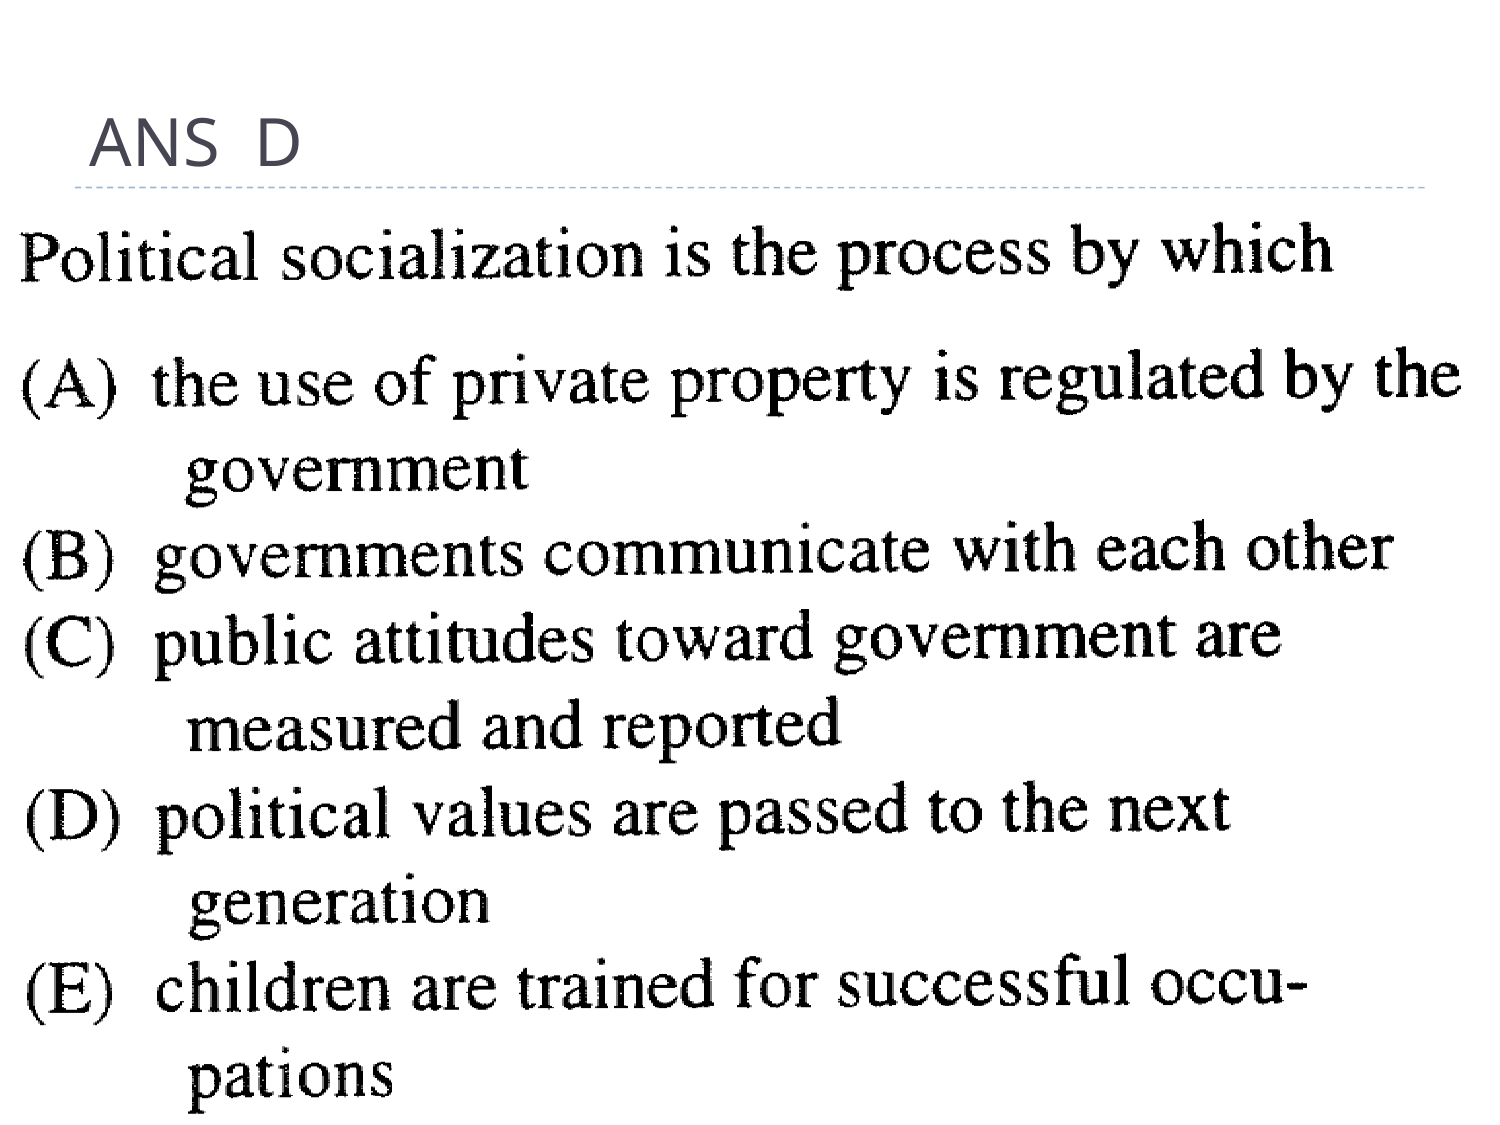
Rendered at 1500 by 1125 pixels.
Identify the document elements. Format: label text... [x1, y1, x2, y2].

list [0, 212, 1500, 1125]
title ANS D [75, 24, 1425, 188]
